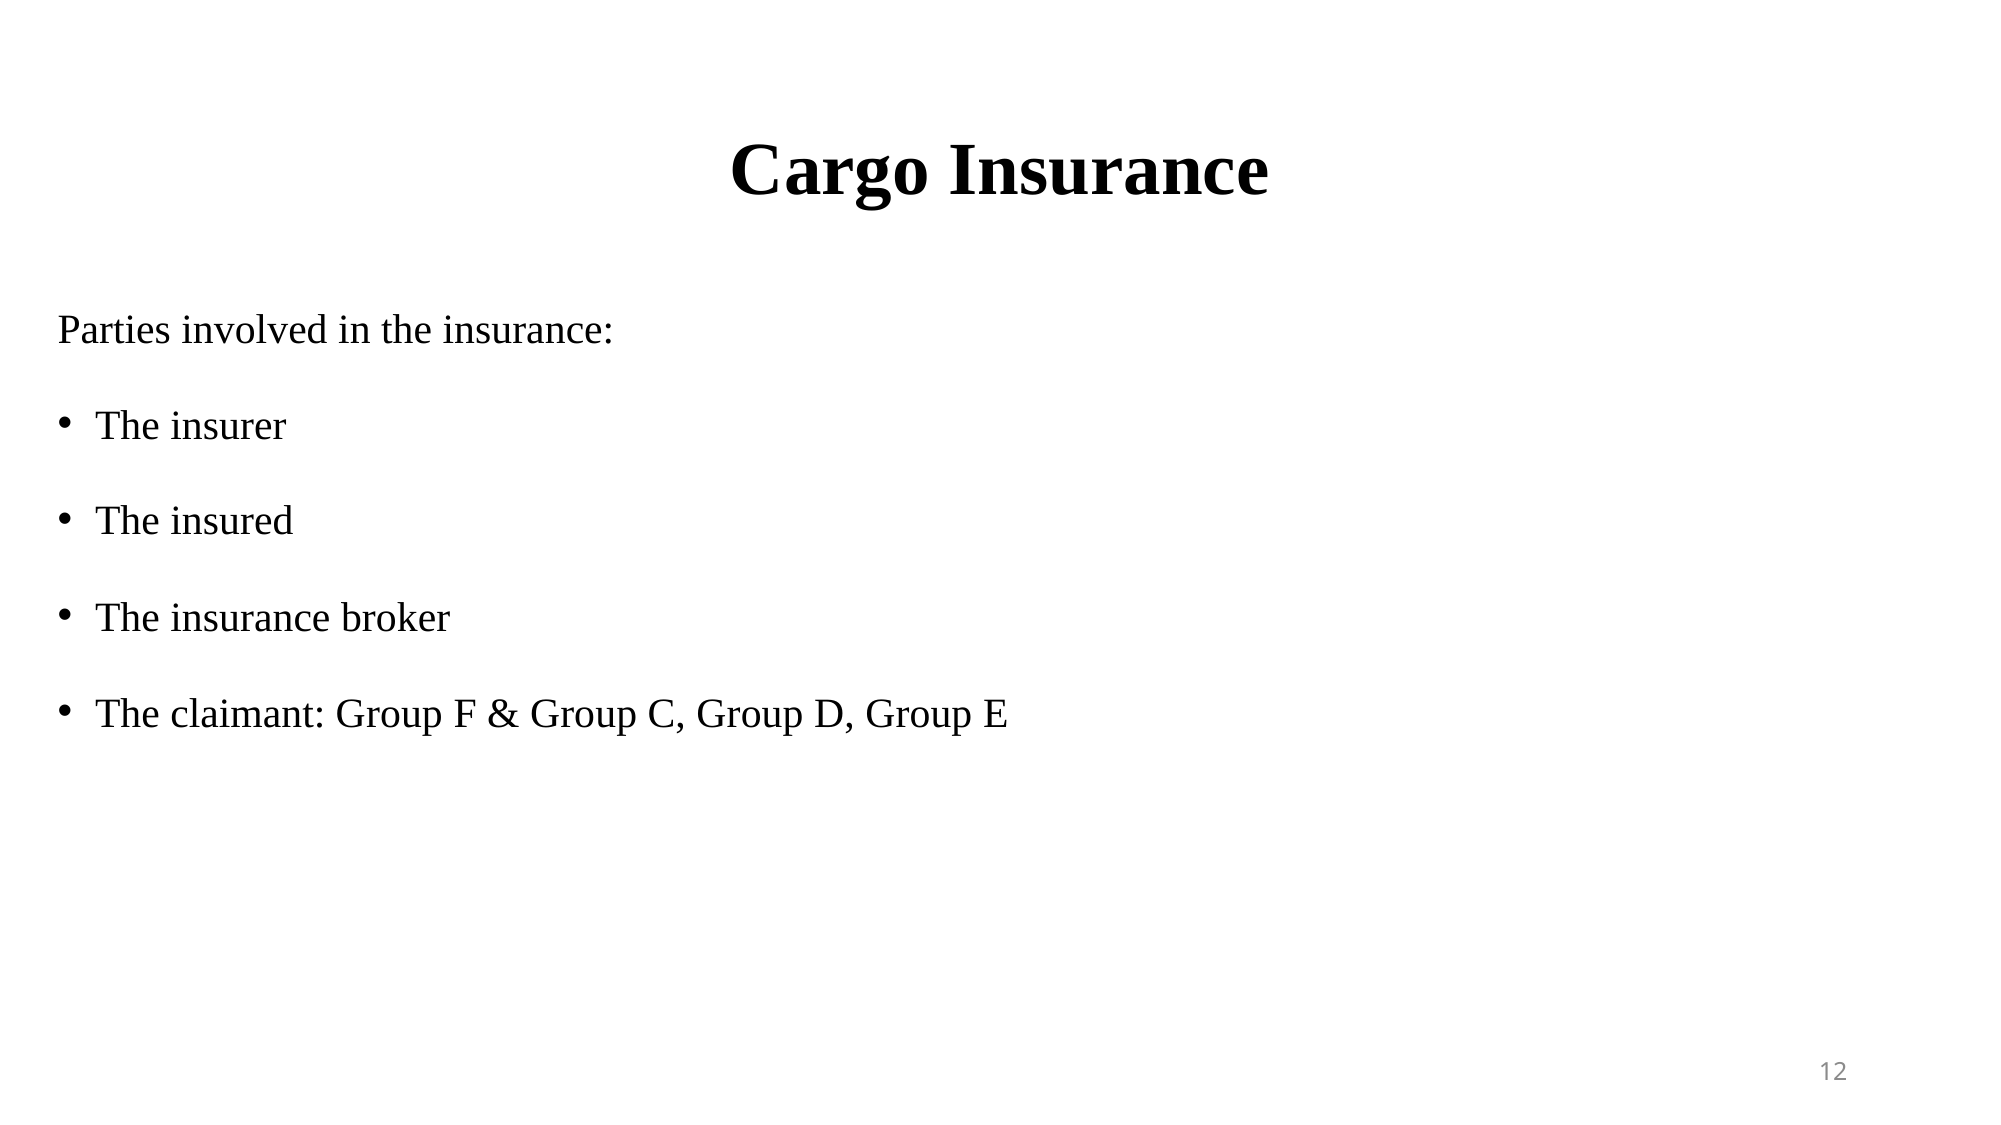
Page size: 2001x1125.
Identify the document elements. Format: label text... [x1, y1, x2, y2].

slide_number 12 [1412, 1042, 1863, 1103]
list Parties involved in the insurance: The insurer The insured The insurance broker The claimant: Group F & Group C, Group D, Group E [42, 268, 1978, 921]
title Cargo Insurance [32, 118, 1968, 222]
